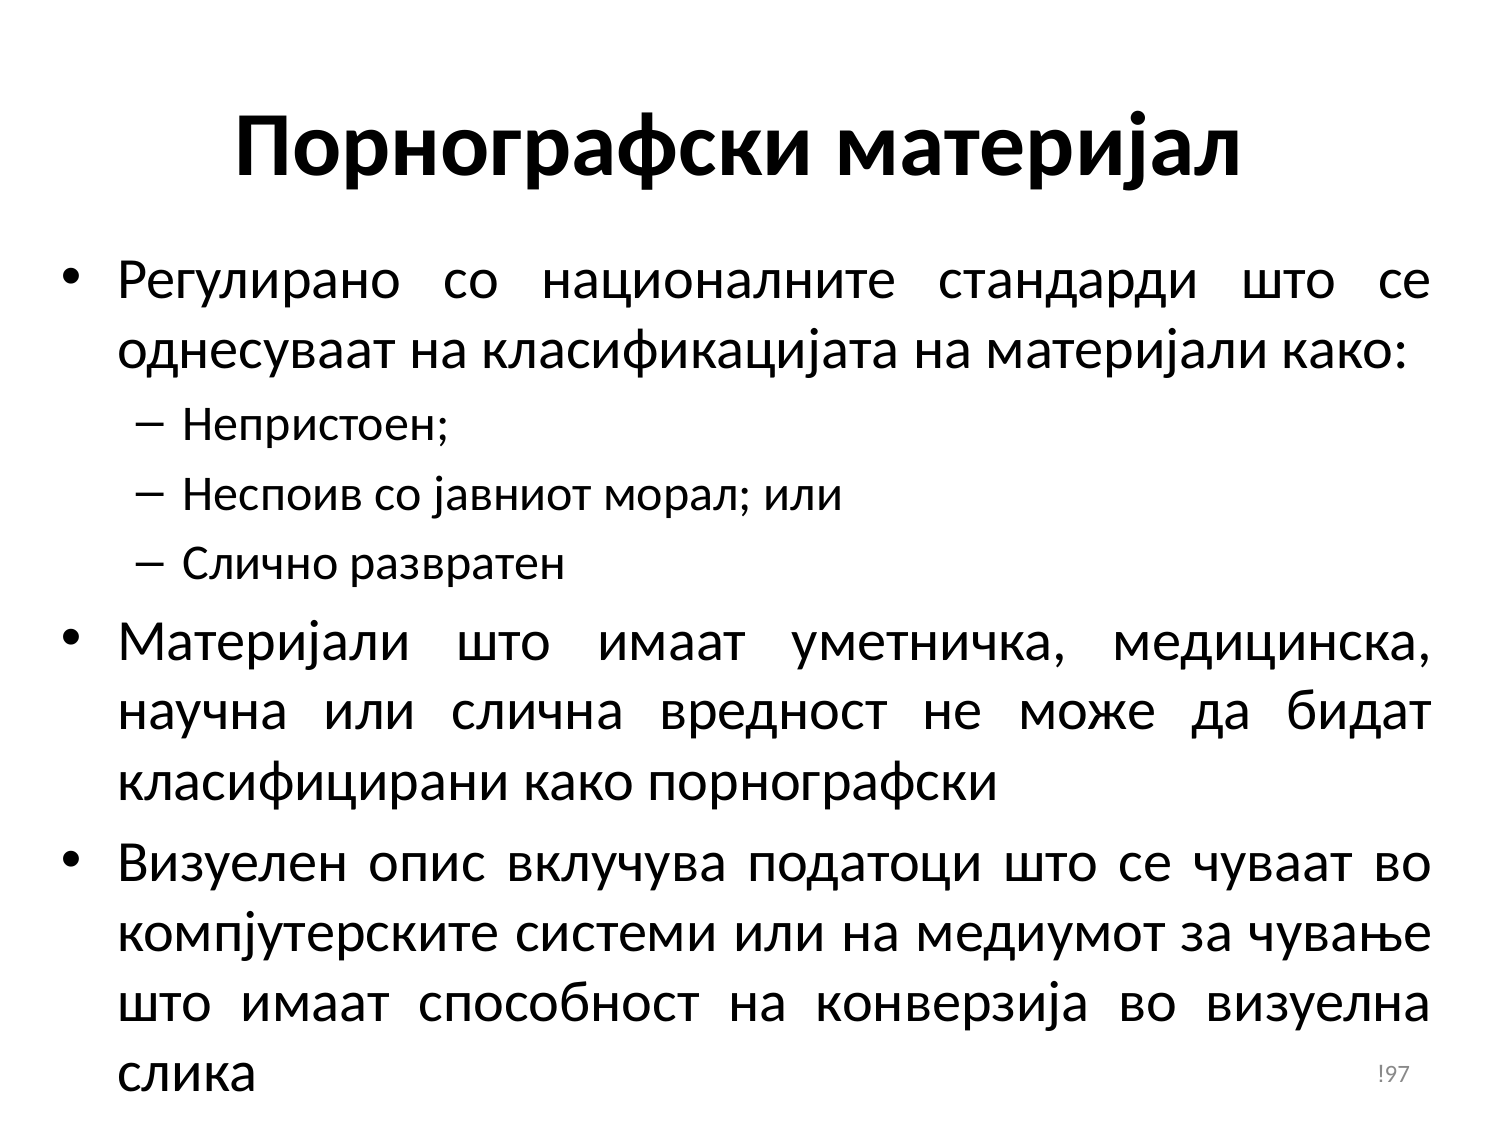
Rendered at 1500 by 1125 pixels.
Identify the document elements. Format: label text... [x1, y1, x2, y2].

list Регулирано со националните стандарди што се однесуваат на класификацијата на материјали како: Непристоен; Неспоив со јавниот морал; или Слично развратен Материјали што имаат уметничка, медицинска, научна или слична вредност не може да бидат класифицирани како порнографски Визуелен опис вклучува податоци што се чуваат во компјутерските системи или на медиумот за чување што имаат способност на конверзија во визуелна слика [45, 232, 1448, 975]
slide_number !97 [1074, 1042, 1425, 1103]
title Порнографски материјал [75, 45, 1425, 232]
